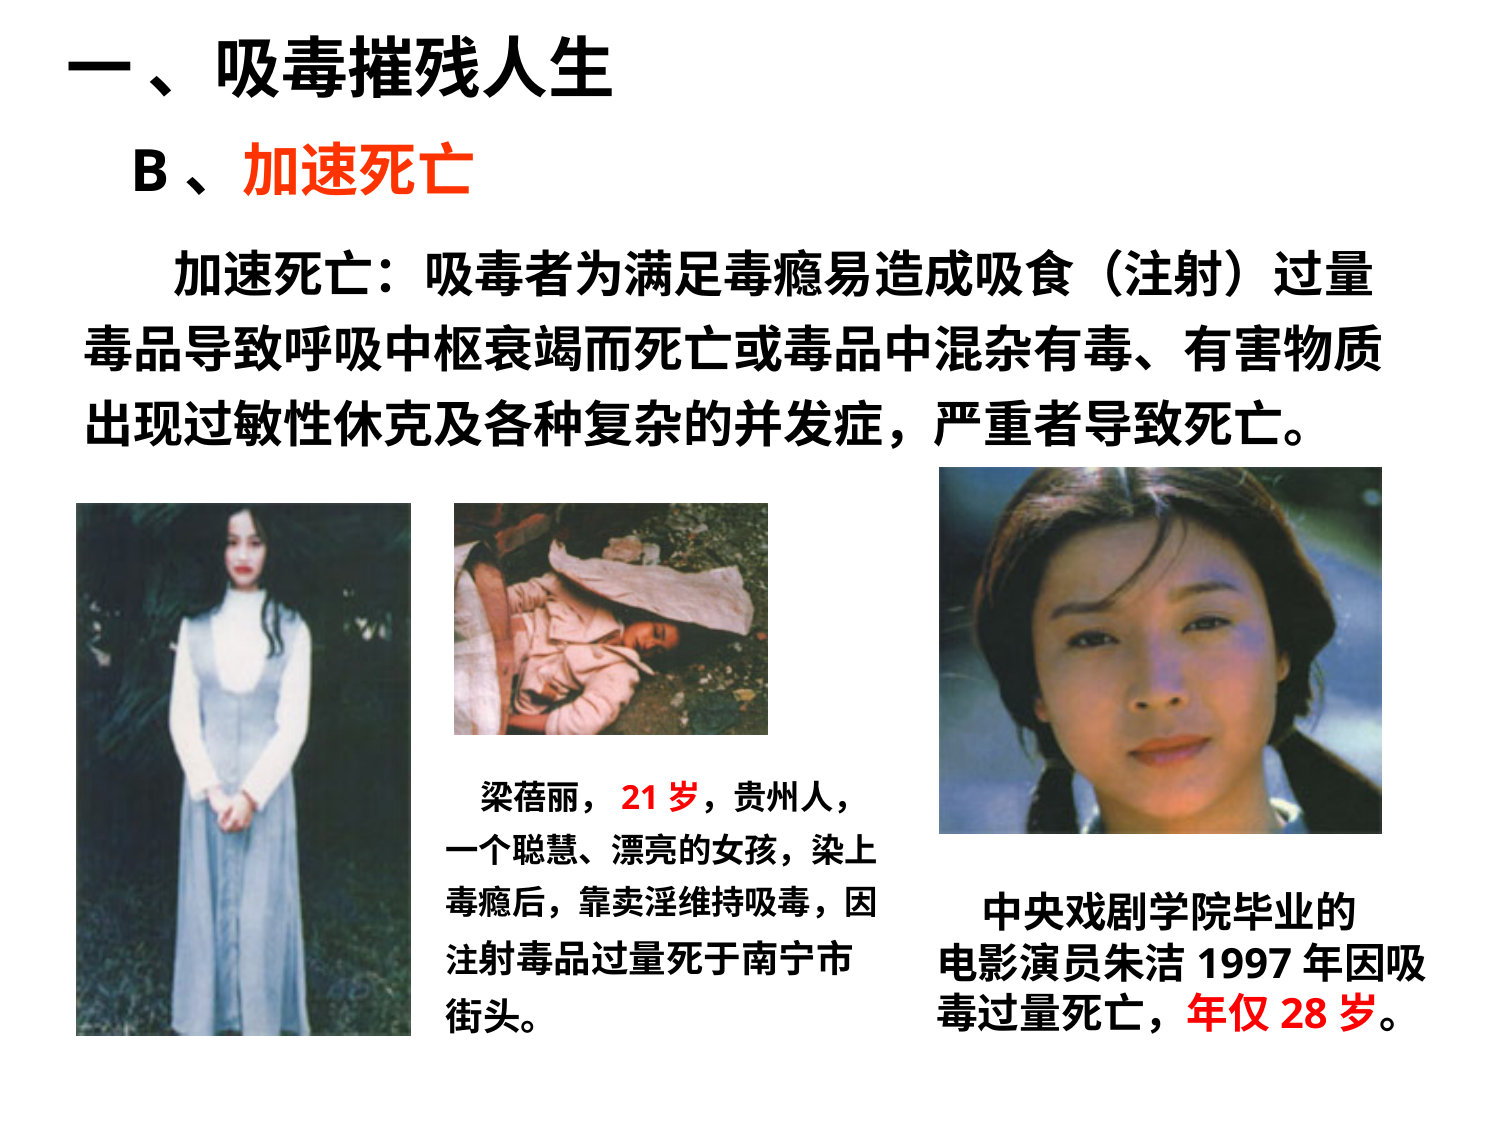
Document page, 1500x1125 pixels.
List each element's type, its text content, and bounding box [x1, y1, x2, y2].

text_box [430, 751, 881, 1047]
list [938, 467, 1383, 834]
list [76, 503, 412, 1036]
text_box 加速死亡：吸毒者为满足毒瘾易造成吸食（注射）过量 毒品导致呼吸中枢衰竭而死亡或毒品中混杂有毒、有害物质 出现过敏性休克及各种复杂的并发症，严重者导致死亡。 [68, 220, 1449, 460]
text_box 中央戏剧学院毕业的 电影演员朱洁1997年因吸 毒过量死亡，年仅28岁。 [921, 869, 1446, 1045]
text_box B、加速死亡 [69, 125, 504, 211]
text_box 一 、吸毒摧残人生 [51, 18, 631, 114]
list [454, 503, 768, 735]
